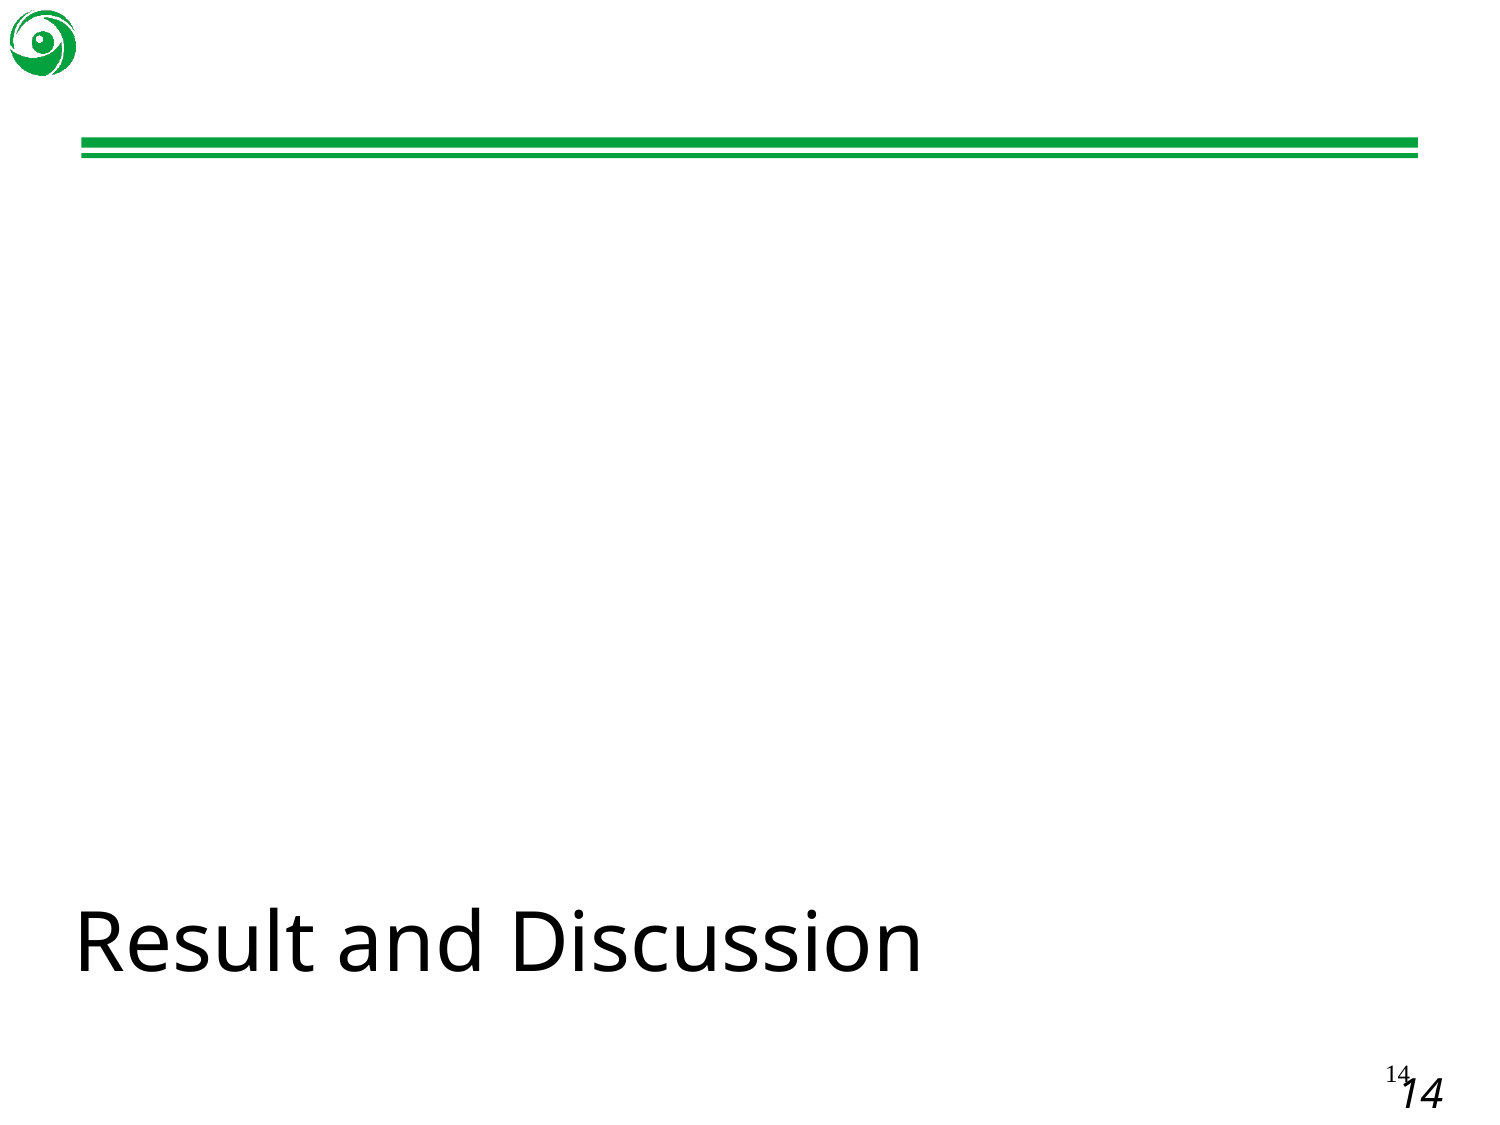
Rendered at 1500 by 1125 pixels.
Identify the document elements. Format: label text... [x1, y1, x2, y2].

picture [0, 0, 88, 88]
slide_number 13 [1074, 1042, 1425, 1103]
text_box Result and Discussion [58, 880, 1357, 996]
